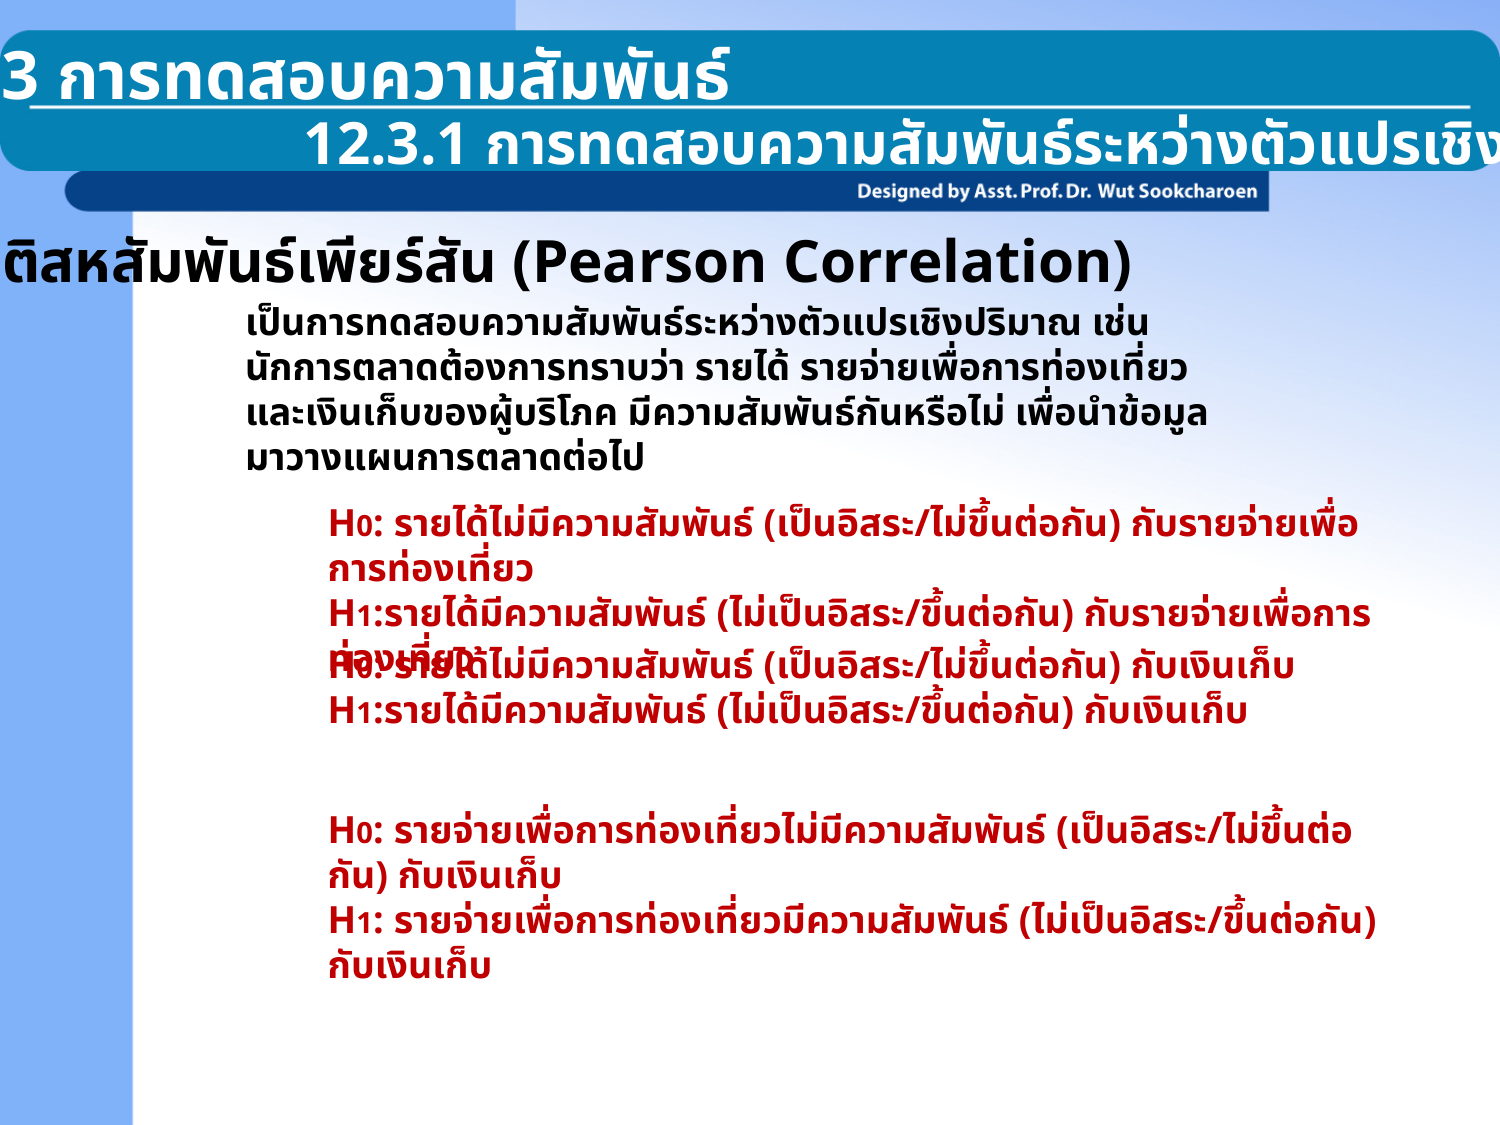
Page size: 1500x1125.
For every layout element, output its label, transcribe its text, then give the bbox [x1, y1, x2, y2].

text_box H0: รายจ่ายเพื่อการท่องเที่ยวไม่มีความสัมพันธ์ (เป็นอิสระ/ไม่ขึ้นต่อกัน) กับเงินเก็บ H1: รายจ่ายเพื่อการท่องเที่ยวมีความสัมพันธ์ (ไม่เป็นอิสระ/ขึ้นต่อกัน) กับเงินเก็บ [312, 798, 1400, 994]
text_box สถิติสหสัมพันธ์เพียร์สัน (Pearson Correlation) [0, 216, 1148, 302]
text_box H0: รายได้ไม่มีความสัมพันธ์ (เป็นอิสระ/ไม่ขึ้นต่อกัน) กับเงินเก็บ H1:รายได้มีความสัมพันธ์ (ไม่เป็นอิสระ/ขึ้นต่อกัน) กับเงินเก็บ [312, 633, 1400, 739]
text_box H0: รายได้ไม่มีความสัมพันธ์ (เป็นอิสระ/ไม่ขึ้นต่อกัน) กับรายจ่ายเพื่อการท่องเที่ยว H1:รายได้มีความสัมพันธ์ (ไม่เป็นอิสระ/ขึ้นต่อกัน) กับรายจ่ายเพื่อการท่องเที่ยว [312, 491, 1400, 633]
picture [0, 0, 1500, 53]
text_box 12.3.1 การทดสอบความสัมพันธ์ระหว่างตัวแปรเชิงปริมาณ [289, 98, 1500, 184]
text_box 12.3 การทดสอบความสัมพันธ์ [0, 25, 746, 121]
picture [0, 149, 1500, 1125]
text_box เป็นการทดสอบความสัมพันธ์ระหว่างตัวแปรเชิงปริมาณ เช่น นักการตลาดต้องการทราบว่า รายได้ รายจ่ายเพื่อการท่องเที่ยว และเงินเก็บของผู้บริโภค มีความสัมพันธ์กันหรือไม่ เพื่อนำข้อมูลมาวางแผนการตลาดต่อไป [230, 290, 1235, 486]
